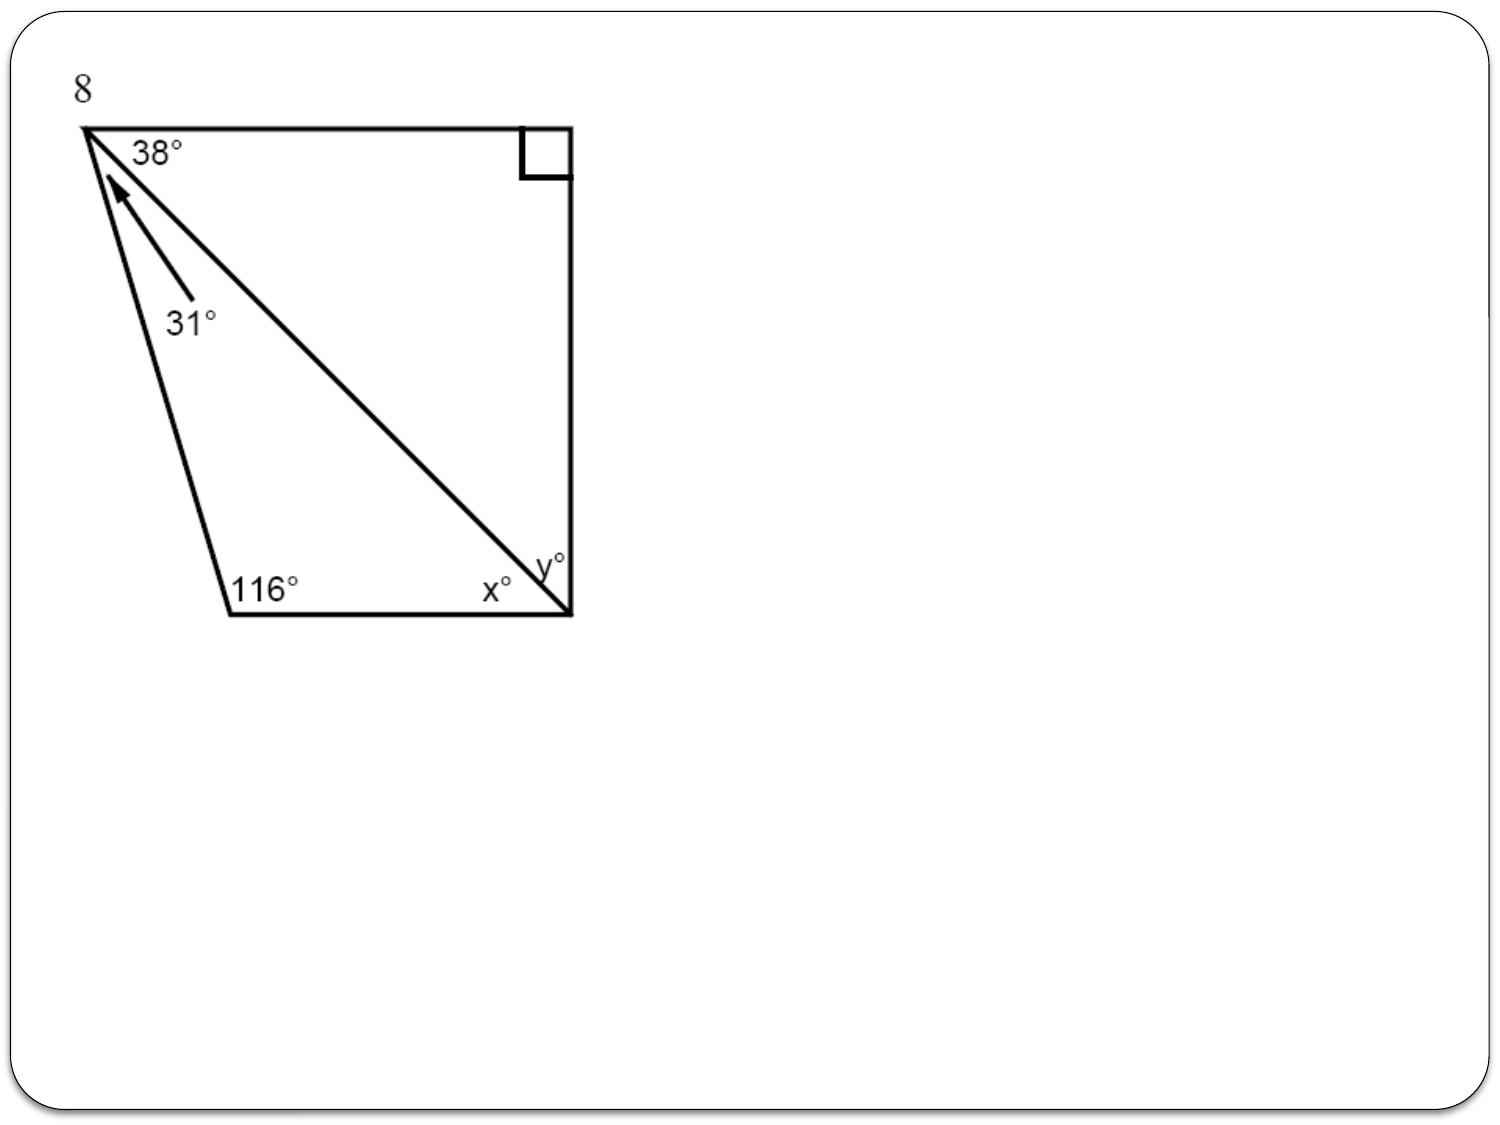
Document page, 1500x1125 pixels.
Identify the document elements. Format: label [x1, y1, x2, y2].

picture [49, 62, 585, 637]
